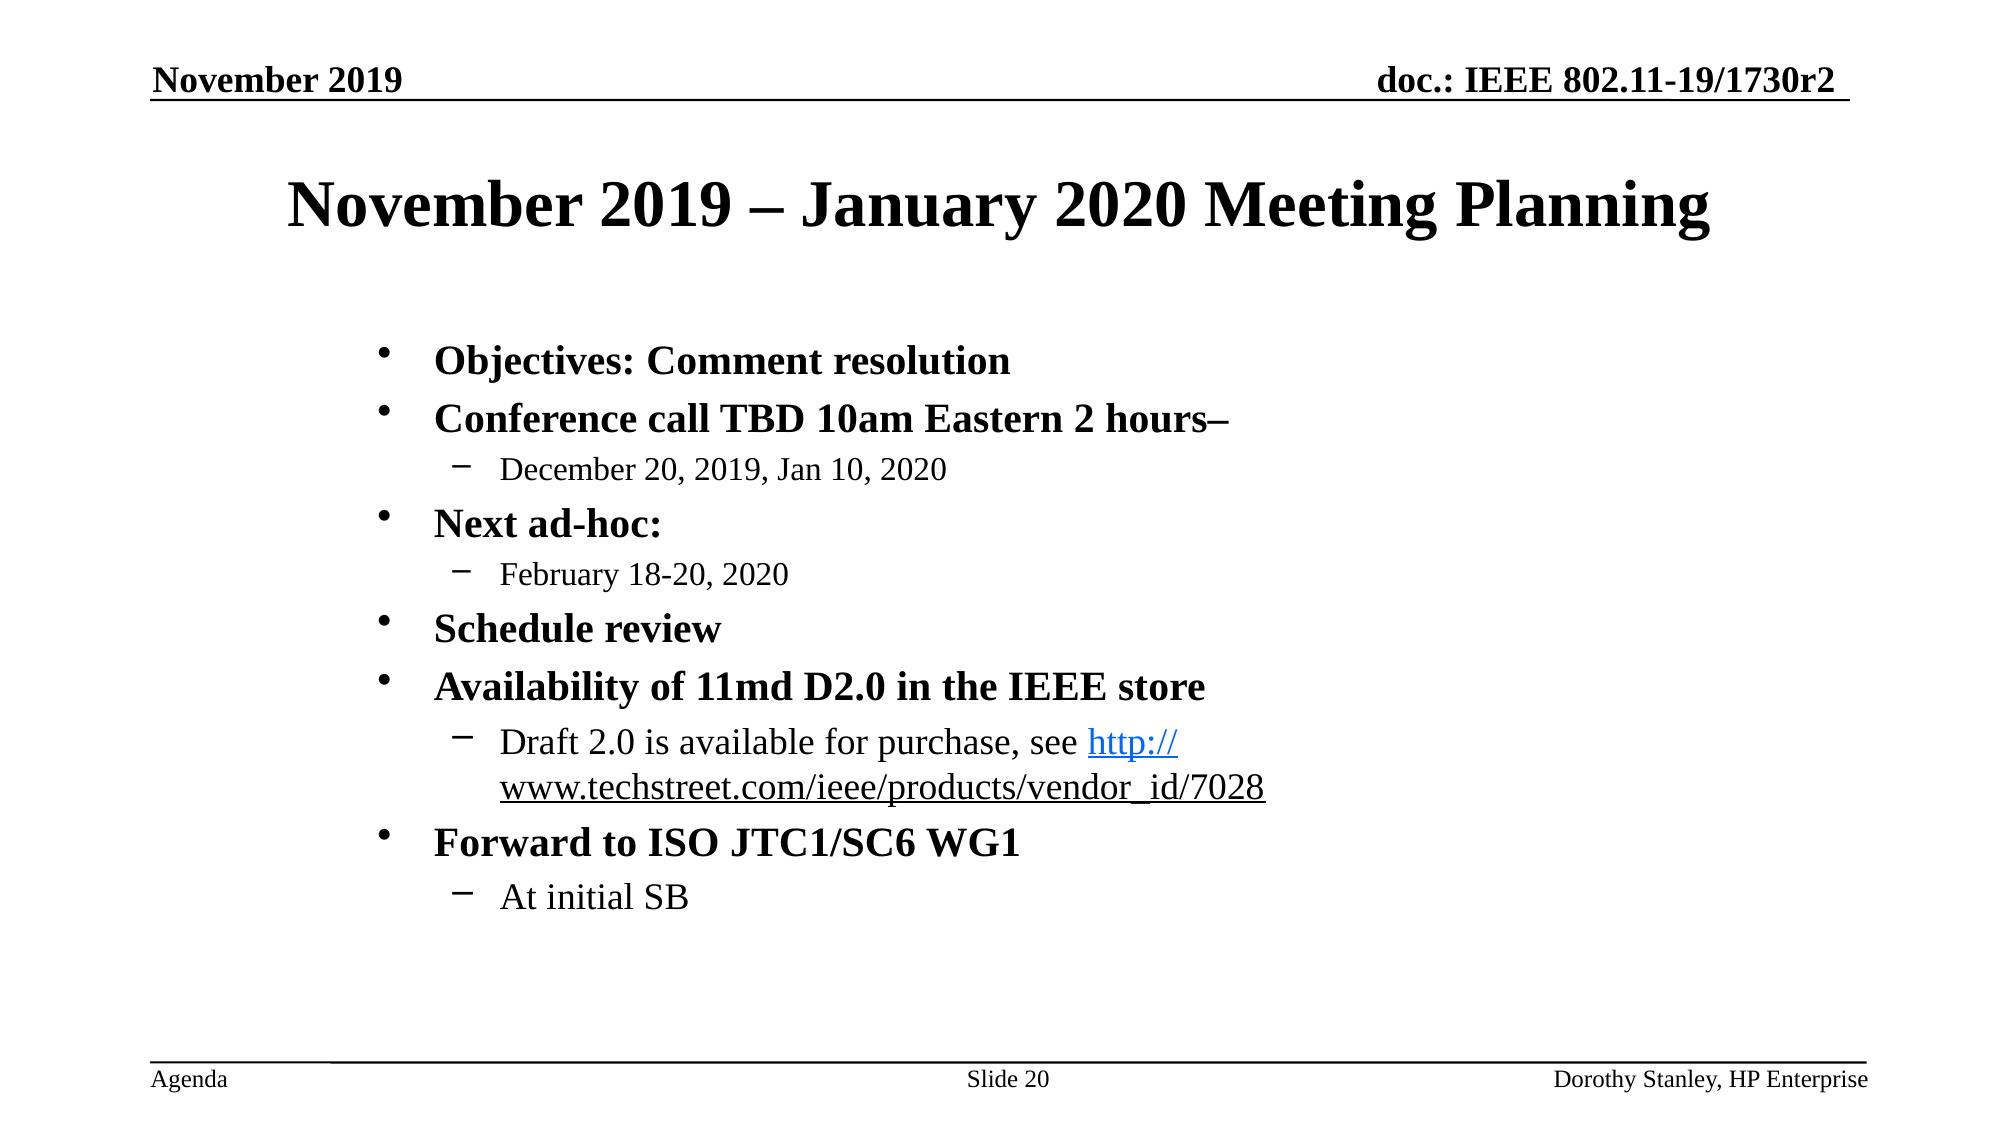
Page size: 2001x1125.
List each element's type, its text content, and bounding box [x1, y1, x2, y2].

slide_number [152, 54, 567, 100]
title November 2019 – January 2020 Meeting Planning [150, 112, 1850, 288]
slide_number Slide 20 [966, 1062, 1051, 1093]
list Objectives: Comment resolution Conference call TBD 10am Eastern 2 hours– December 20, 2019, Jan 10, 2020 Next ad-hoc: February 18-20, 2020 Schedule review Availability of 11md D2.0 in the IEEE store Draft 2.0 is available for purchase, see http://www.techstreet.com/ieee/products/vendor_id/7028 Forward to ISO JTC1/SC6 WG1 At initial SB [362, 324, 1638, 1013]
footer Dorothy Stanley, HP Enterprise [1549, 1062, 1869, 1093]
